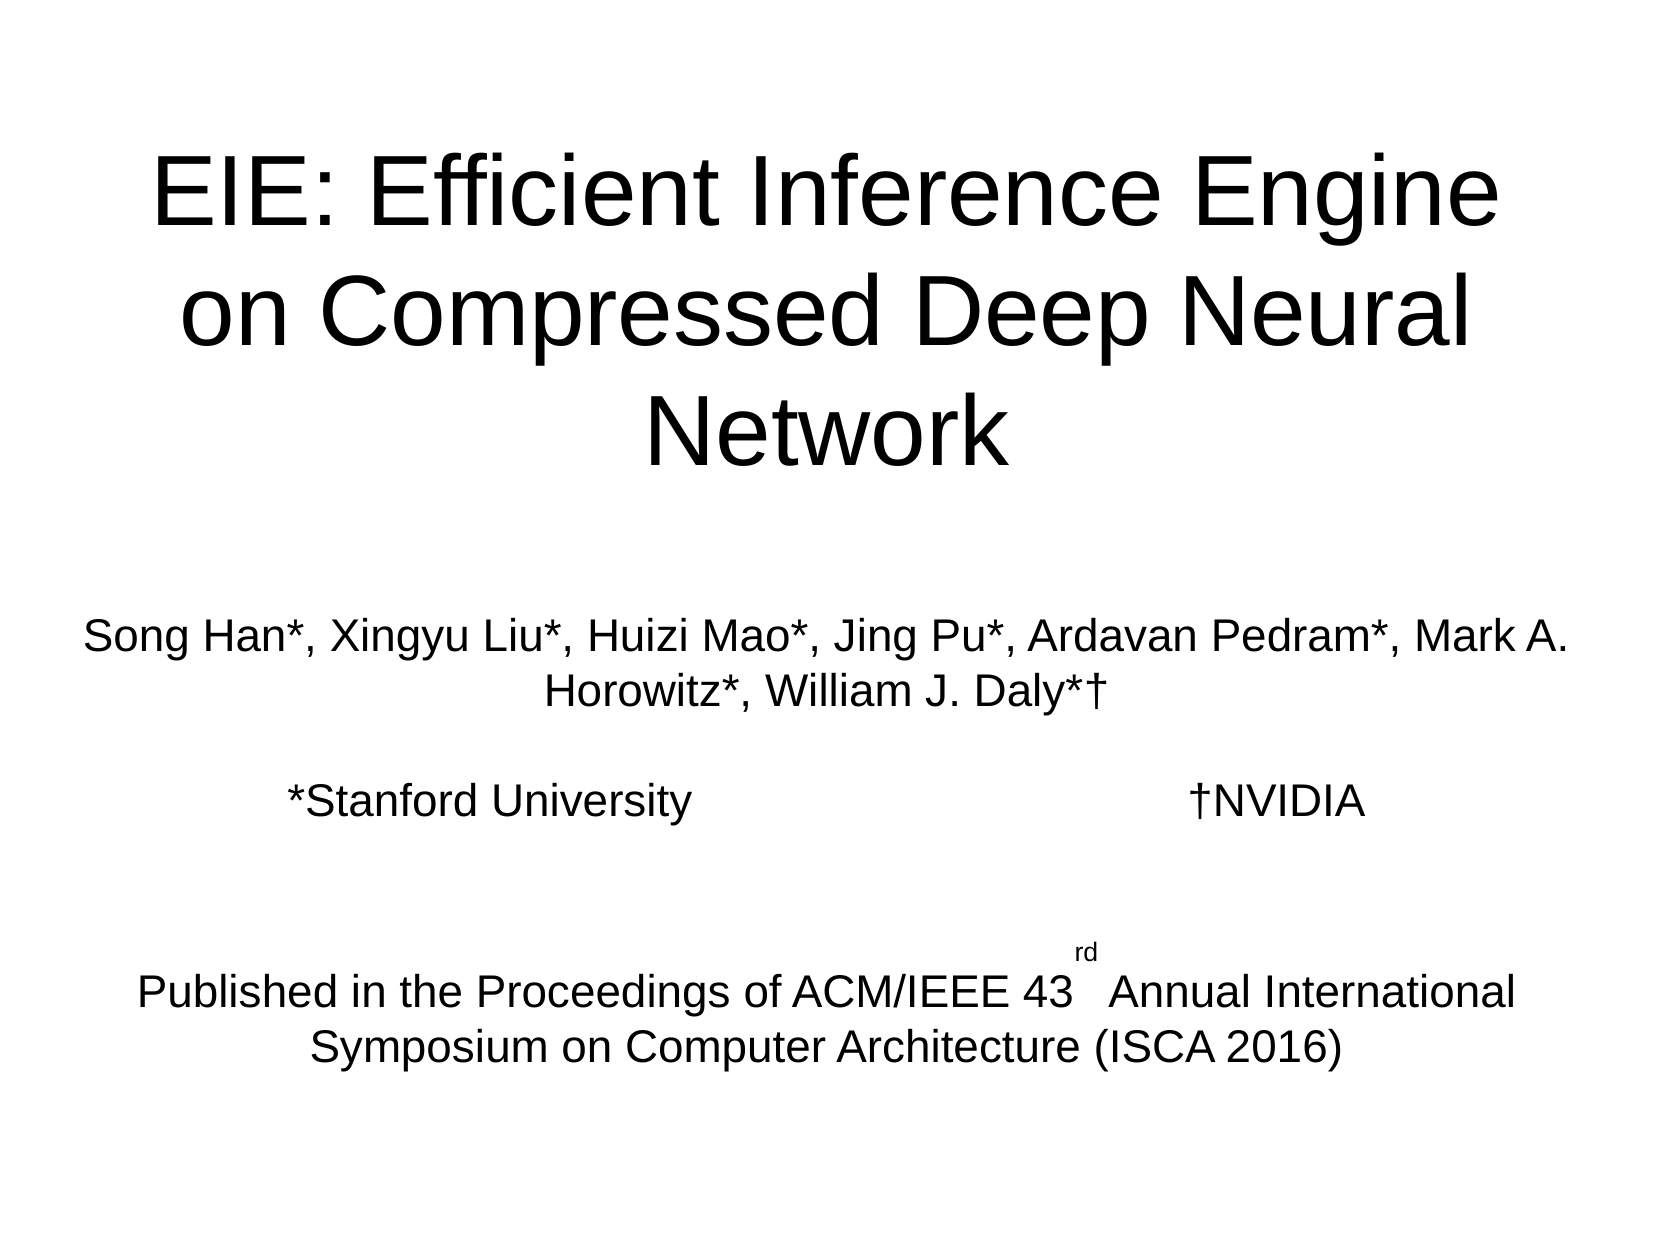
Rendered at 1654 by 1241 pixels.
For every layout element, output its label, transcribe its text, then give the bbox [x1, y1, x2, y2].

text_box EIE: Efficient Inference Engine on Compressed Deep Neural Network Song Han*, Xingyu Liu*, Huizi Mao*, Jing Pu*, Ardavan Pedram*, Mark A. Horowitz*, William J. Daly*† *Stanford University †NVIDIA Published in the Proceedings of ACM/IEEE 43rd Annual International Symposium on Computer Architecture (ISCA 2016) [82, 158, 1571, 1040]
